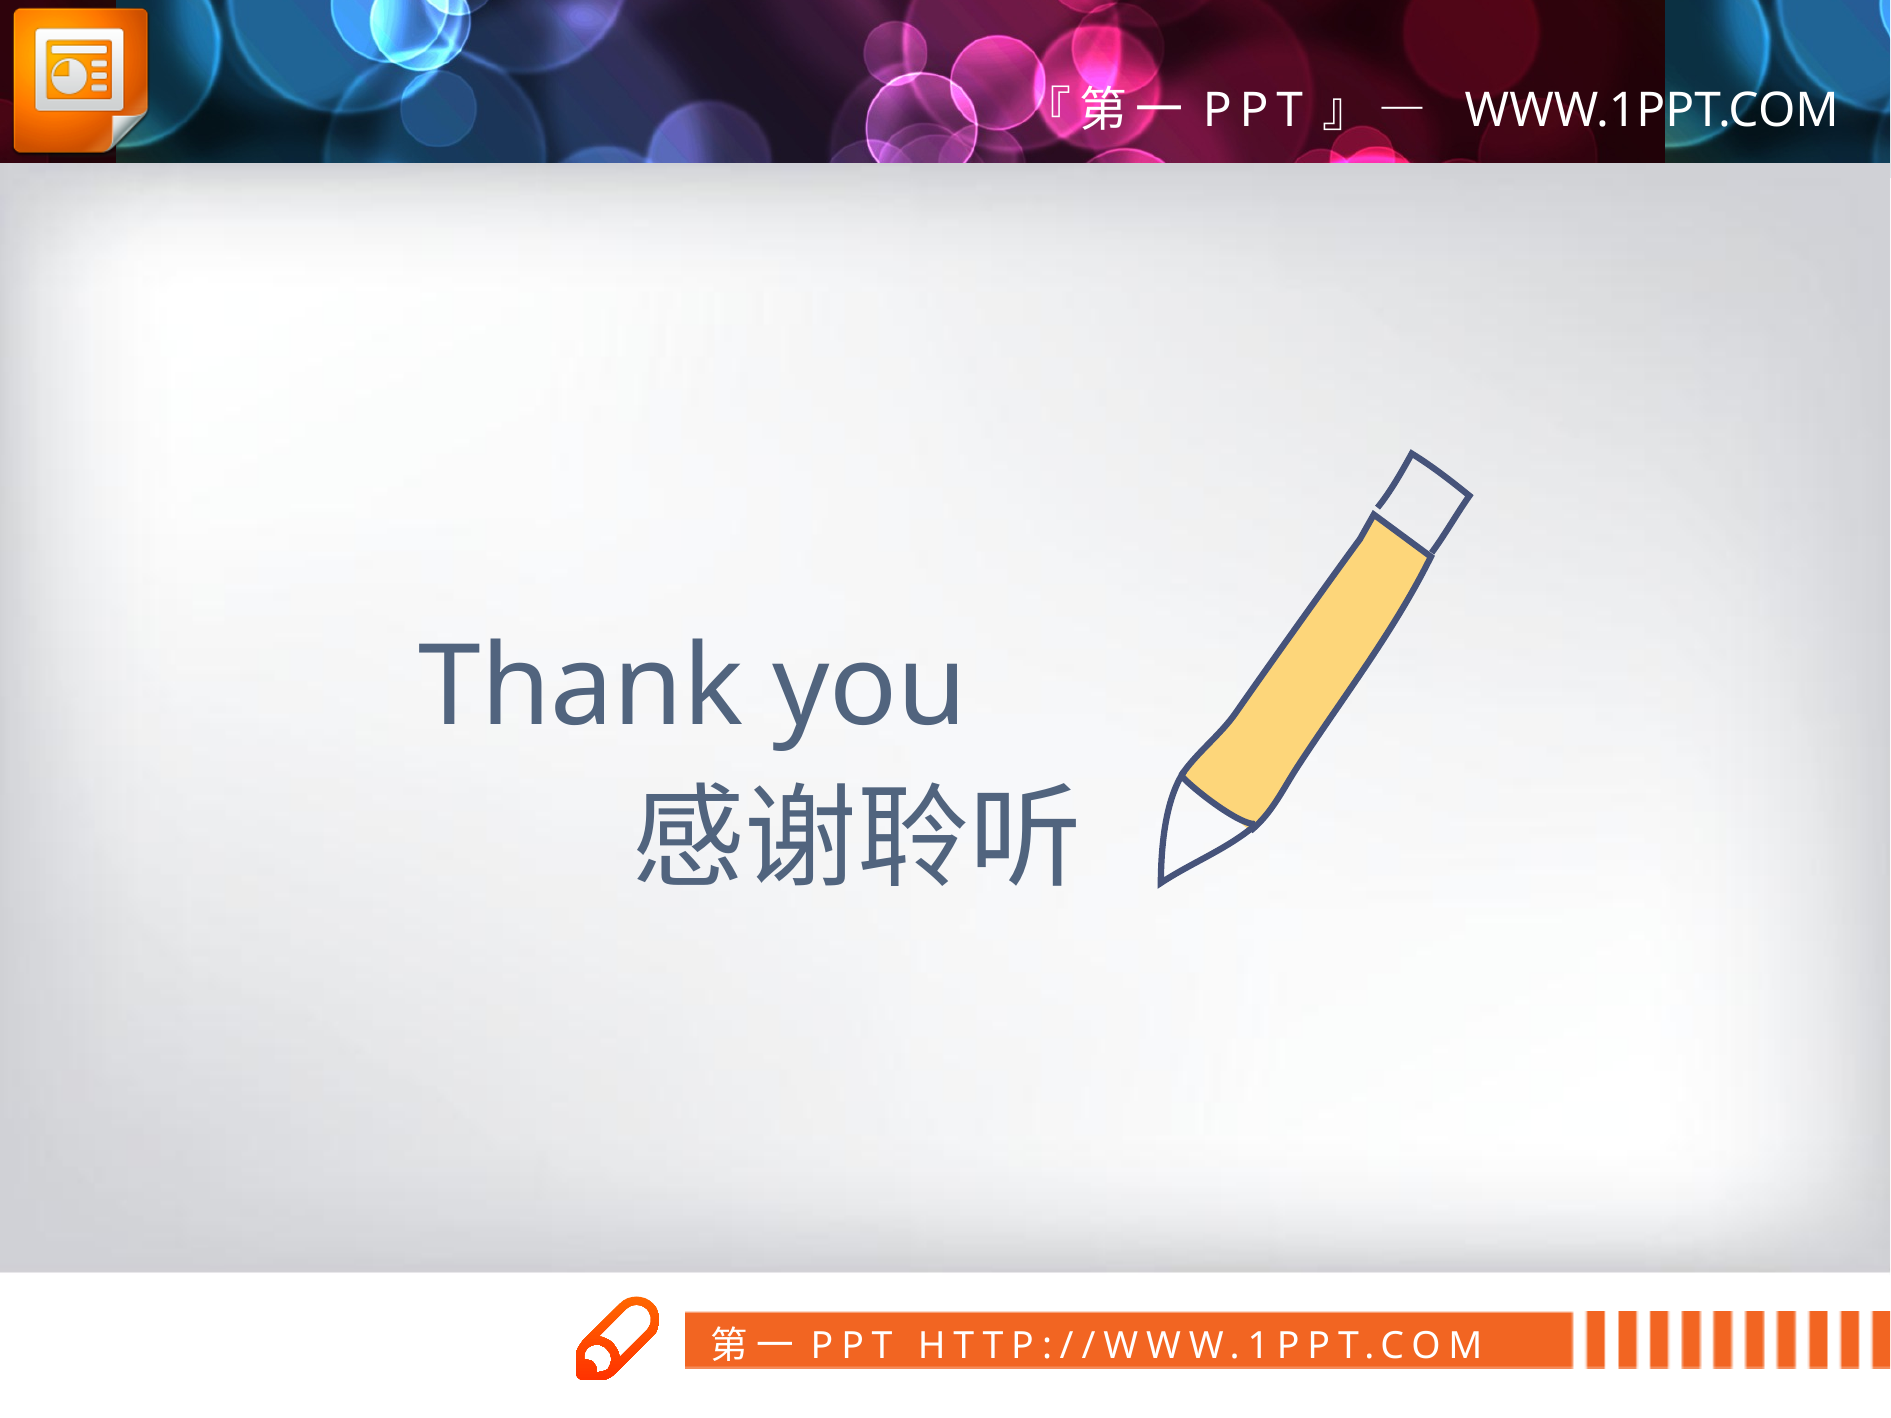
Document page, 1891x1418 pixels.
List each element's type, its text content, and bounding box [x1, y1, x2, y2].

text_box 感谢聆听 [617, 758, 1098, 908]
text_box Thank you [403, 604, 983, 755]
picture [685, 1311, 1891, 1369]
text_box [1255, 432, 1354, 930]
picture [0, 0, 1891, 1275]
